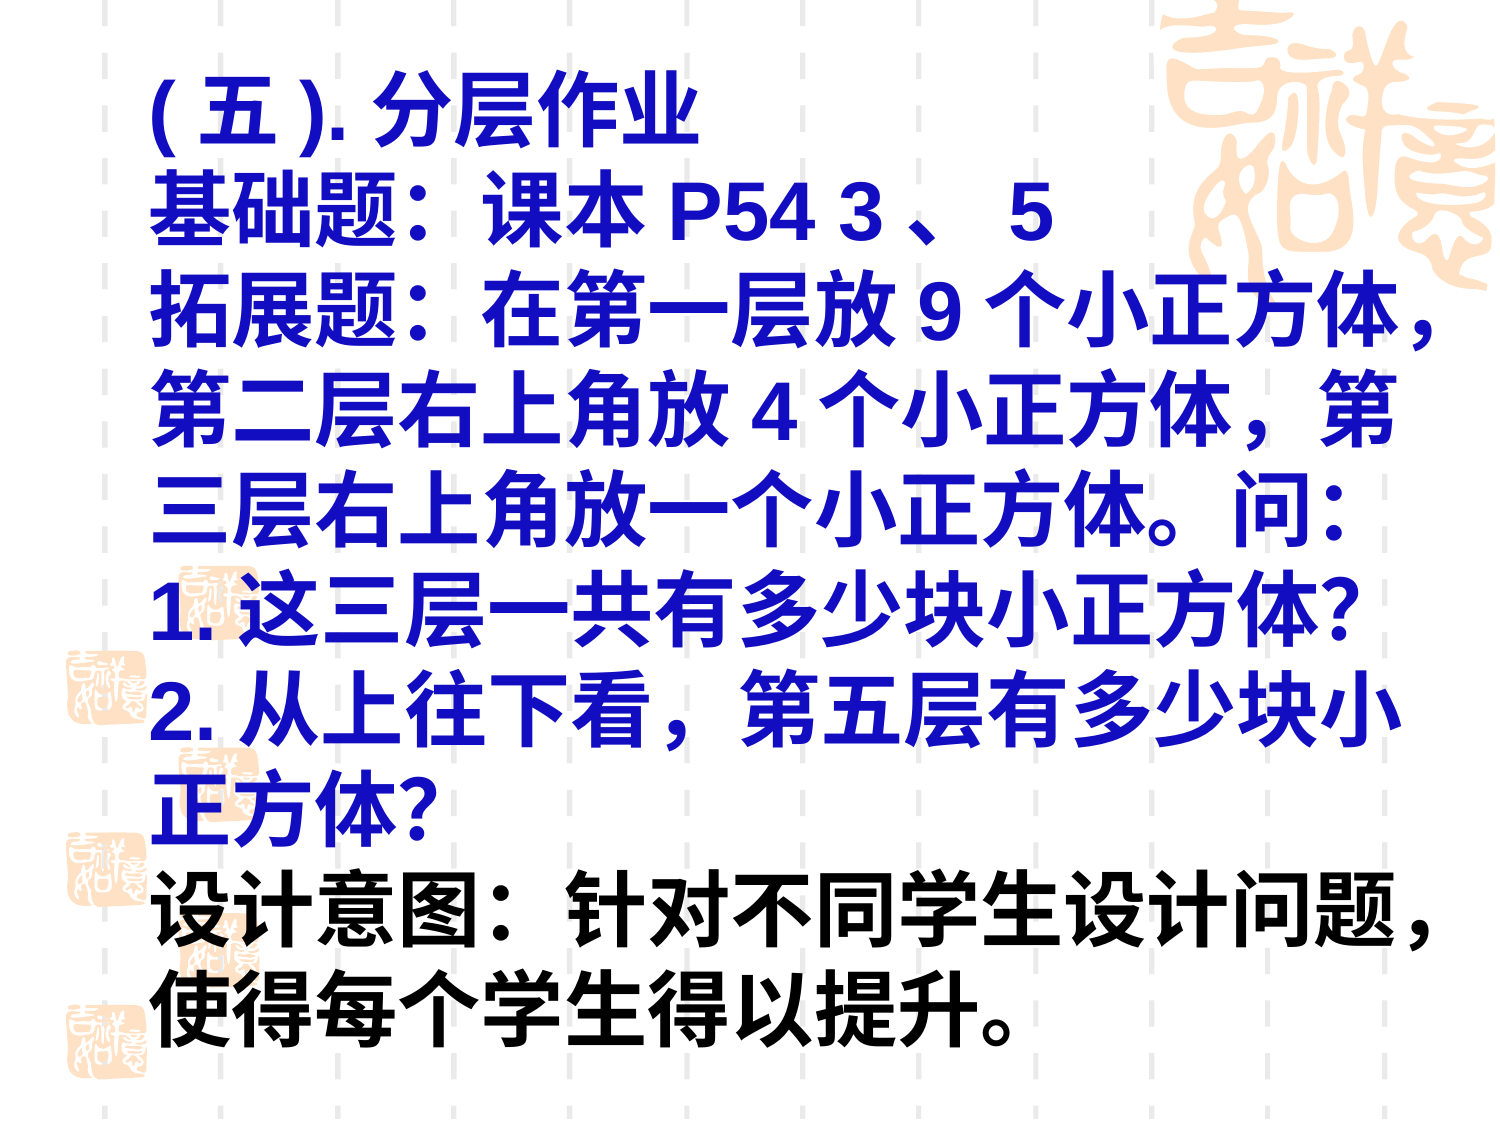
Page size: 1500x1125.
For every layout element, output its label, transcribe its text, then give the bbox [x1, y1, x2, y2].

text_box (五).分层作业 基础题：课本P54 3、5 拓展题：在第一层放9个小正方体，第二层右上角放4个小正方体，第三层右上角放一个小正方体。问：1.这三层一共有多少块小正方体？2.从上往下看，第五层有多少块小正方体？ 设计意图：针对不同学生设计问题，使得每个学生得以提升。 [133, 50, 1469, 1065]
